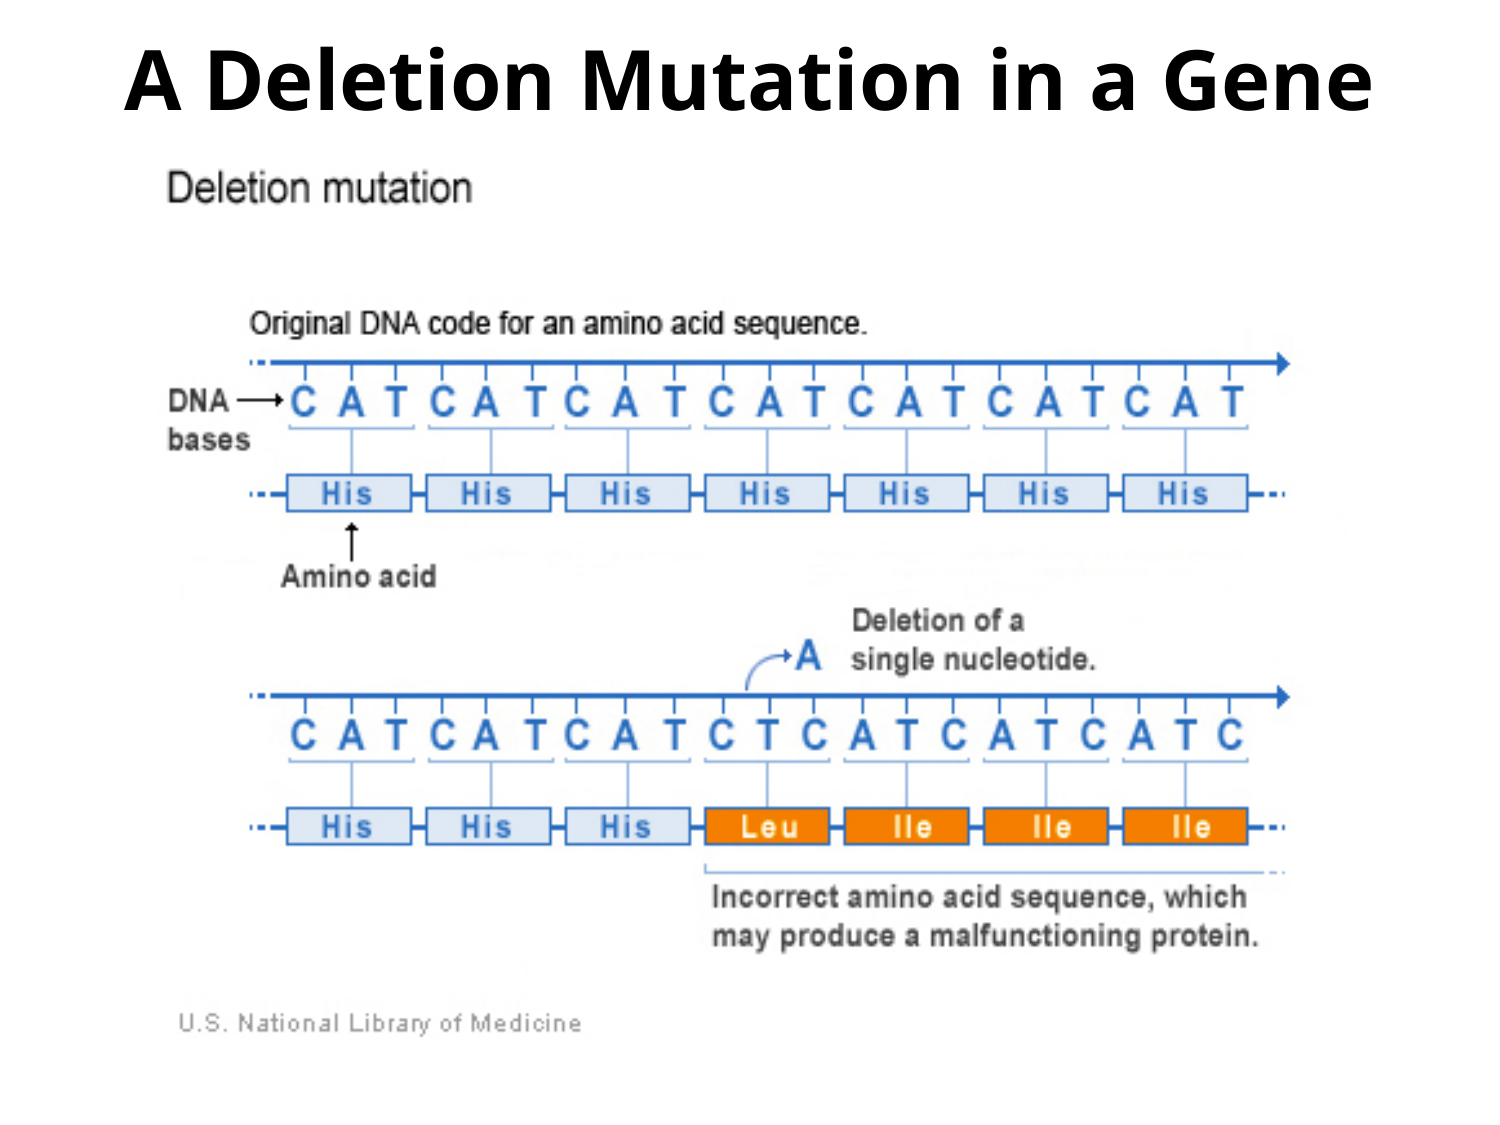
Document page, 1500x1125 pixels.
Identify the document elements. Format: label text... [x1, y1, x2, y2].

picture [137, 149, 1363, 1053]
title A Deletion Mutation in a Gene [74, 12, 1426, 143]
